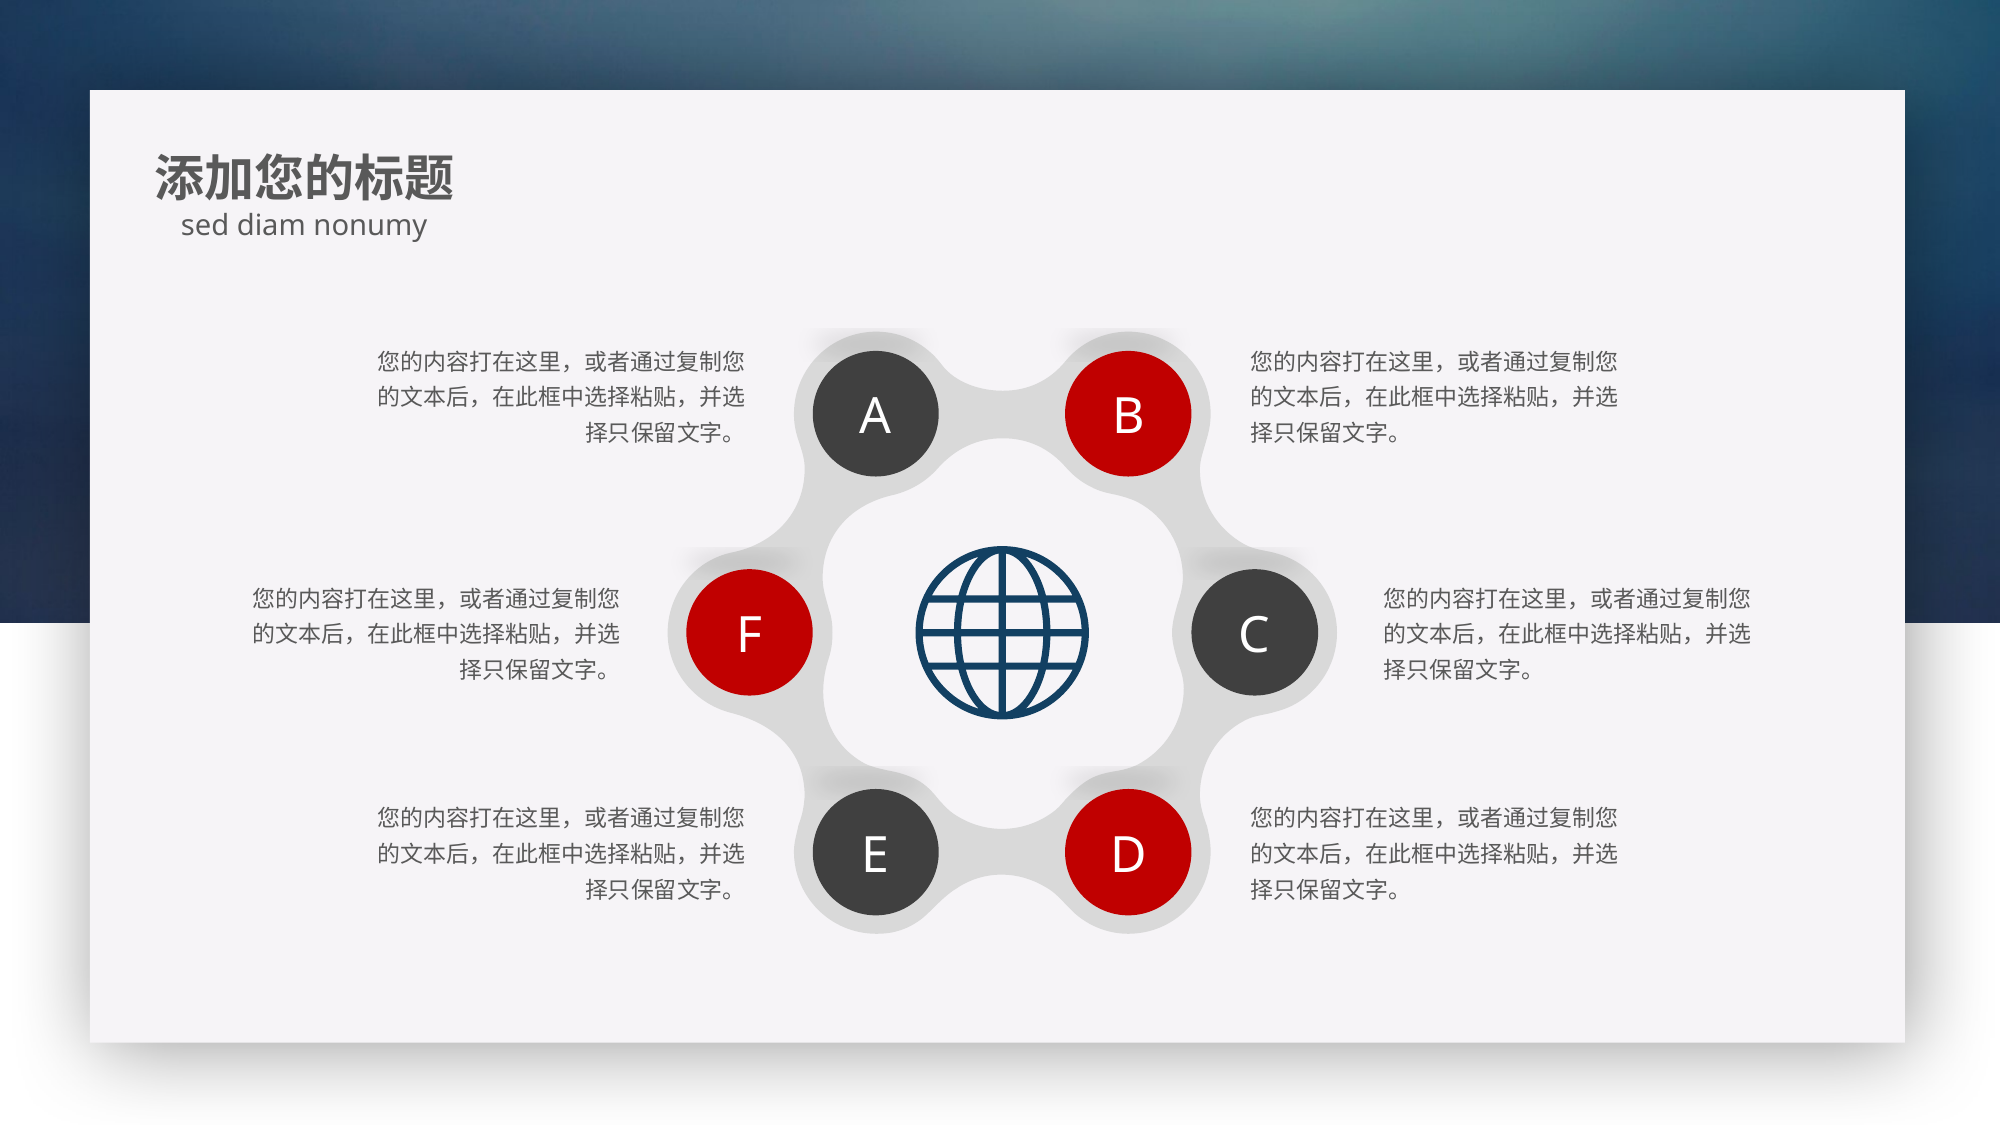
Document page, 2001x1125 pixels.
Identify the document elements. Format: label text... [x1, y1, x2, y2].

text_box 您的内容打在这里，或者通过复制您的文本后，在此框中选择粘贴，并选择只保留文字。 [1235, 788, 1646, 910]
text_box 您的内容打在这里，或者通过复制您的文本后，在此框中选择粘贴，并选择只保留文字。 [350, 788, 761, 910]
text_box [666, 345, 1339, 935]
text_box 添加您的标题 sed diam nonumy [139, 138, 469, 249]
text_box C [1190, 568, 1320, 697]
text_box E [811, 787, 940, 917]
text_box A [811, 349, 940, 478]
picture [0, 0, 2000, 623]
text_box [915, 546, 1089, 720]
text_box 您的内容打在这里，或者通过复制您的文本后，在此框中选择粘贴，并选择只保留文字。 [1368, 568, 1780, 691]
text_box 您的内容打在这里，或者通过复制您的文本后，在此框中选择粘贴，并选择只保留文字。 [350, 331, 761, 454]
text_box D [1064, 787, 1193, 917]
text_box B [1064, 349, 1193, 478]
text_box F [685, 568, 814, 697]
text_box 您的内容打在这里，或者通过复制您的文本后，在此框中选择粘贴，并选择只保留文字。 [1235, 331, 1646, 454]
text_box 您的内容打在这里，或者通过复制您的文本后，在此框中选择粘贴，并选择只保留文字。 [225, 568, 636, 691]
